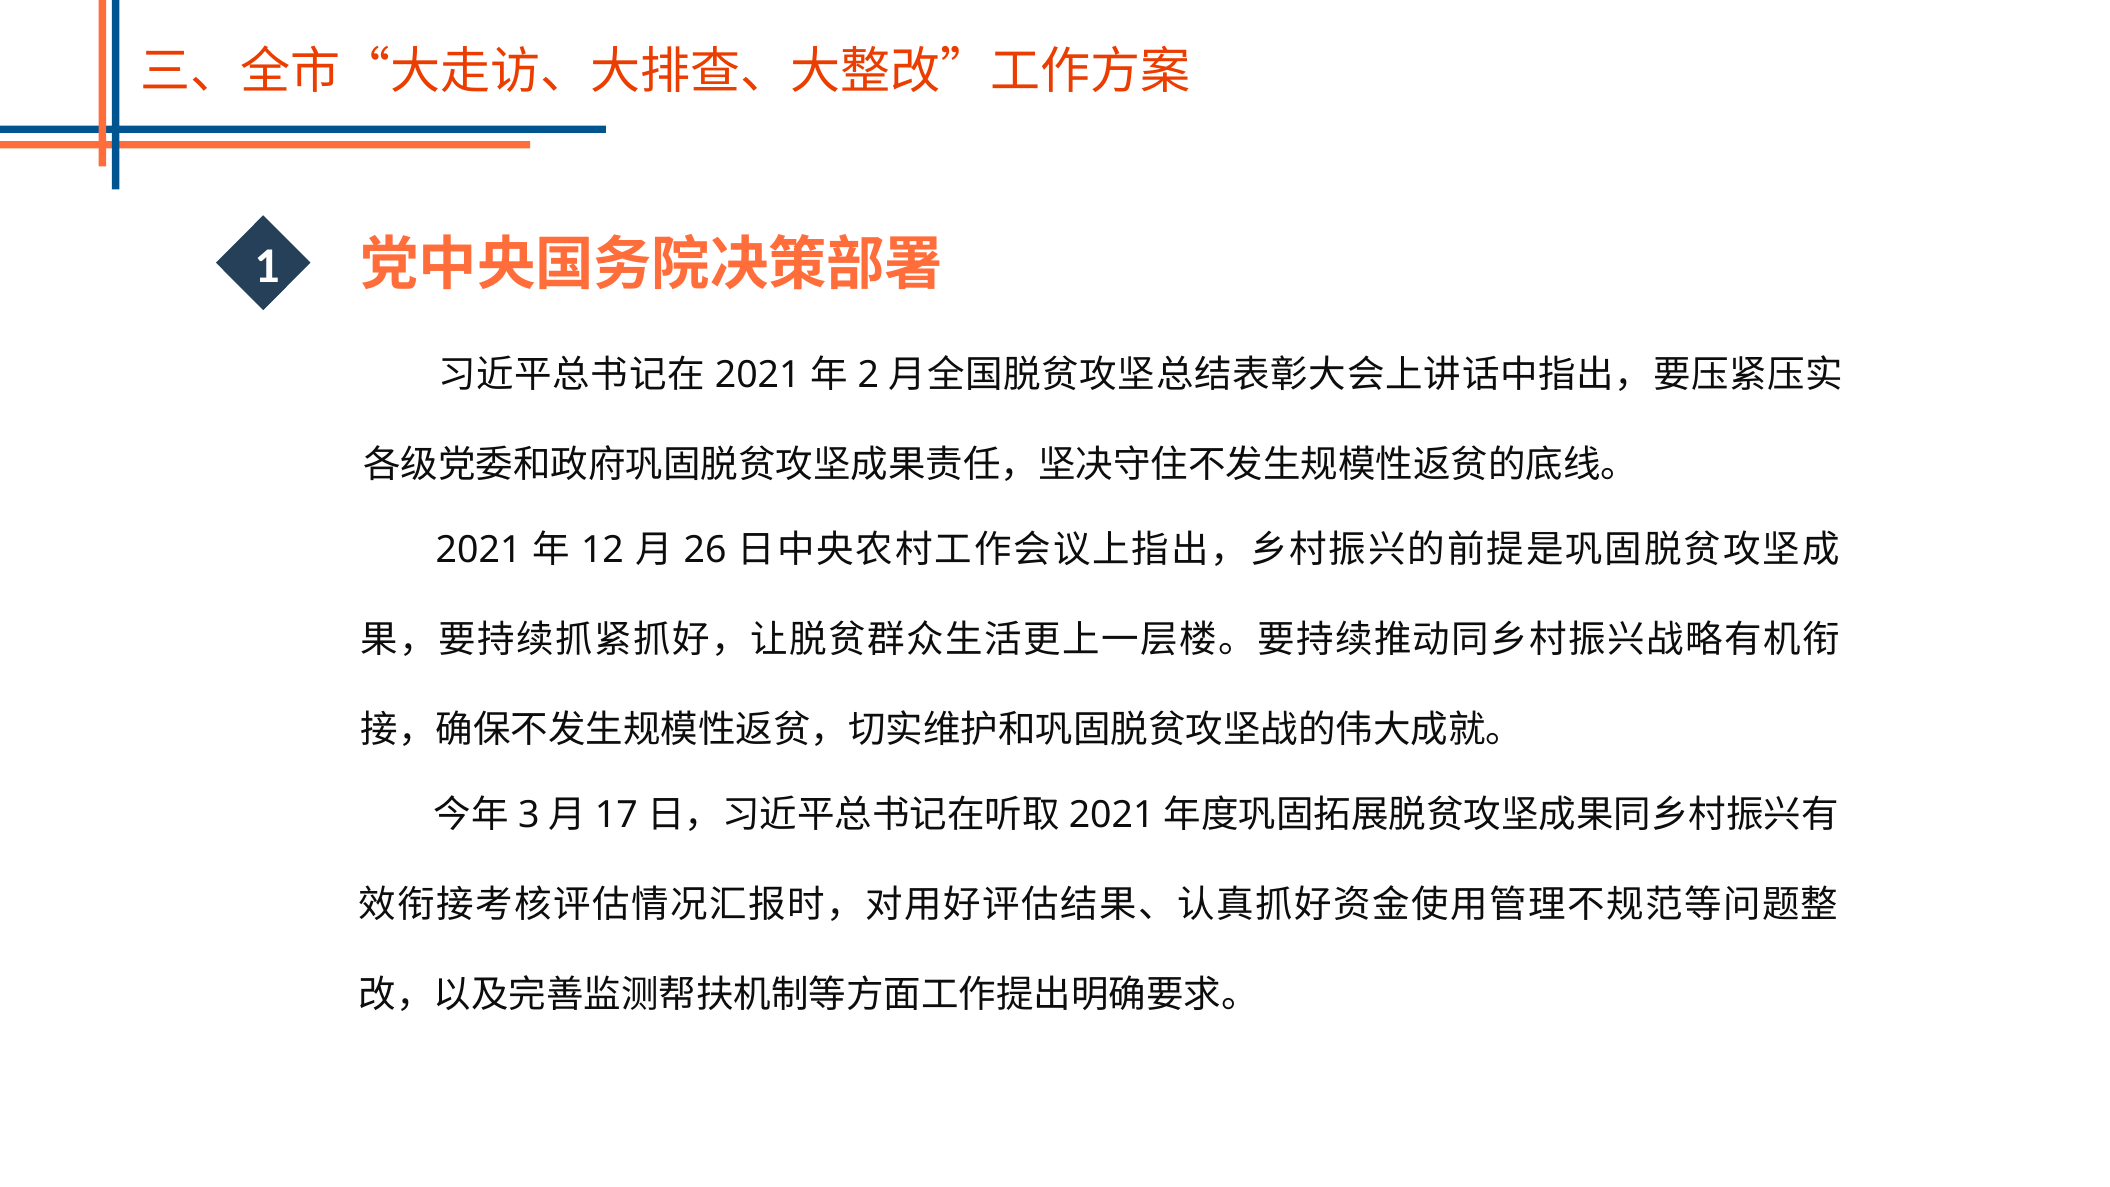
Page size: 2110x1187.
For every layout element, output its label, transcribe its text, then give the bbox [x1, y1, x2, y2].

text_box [0, 0, 1457, 190]
text_box 习近平总书记在2021年2月全国脱贫攻坚总结表彰大会上讲话中指出，要压紧压实各级党委和政府巩固脱贫攻坚成果责任，坚决守住不发生规模性返贫的底线。 [348, 297, 1858, 493]
text_box 今年3月17日，习近平总书记在听取2021年度巩固拓展脱贫攻坚成果同乡村振兴有效衔接考核评估情况汇报时，对用好评估结果、认真抓好资金使用管理不规范等问题整改，以及完善监测帮扶机制等方面工作提出明确要求。 [344, 737, 1854, 1022]
text_box 1 [214, 213, 312, 312]
text_box 党中央国务院决策部署 [345, 218, 1454, 304]
text_box 2021年12月26日中央农村工作会议上指出，乡村振兴的前提是巩固脱贫攻坚成果，要持续抓紧抓好，让脱贫群众生活更上一层楼。要持续推动同乡村振兴战略有机衔接，确保不发生规模性返贫，切实维护和巩固脱贫攻坚战的伟大成就。 [345, 472, 1856, 758]
